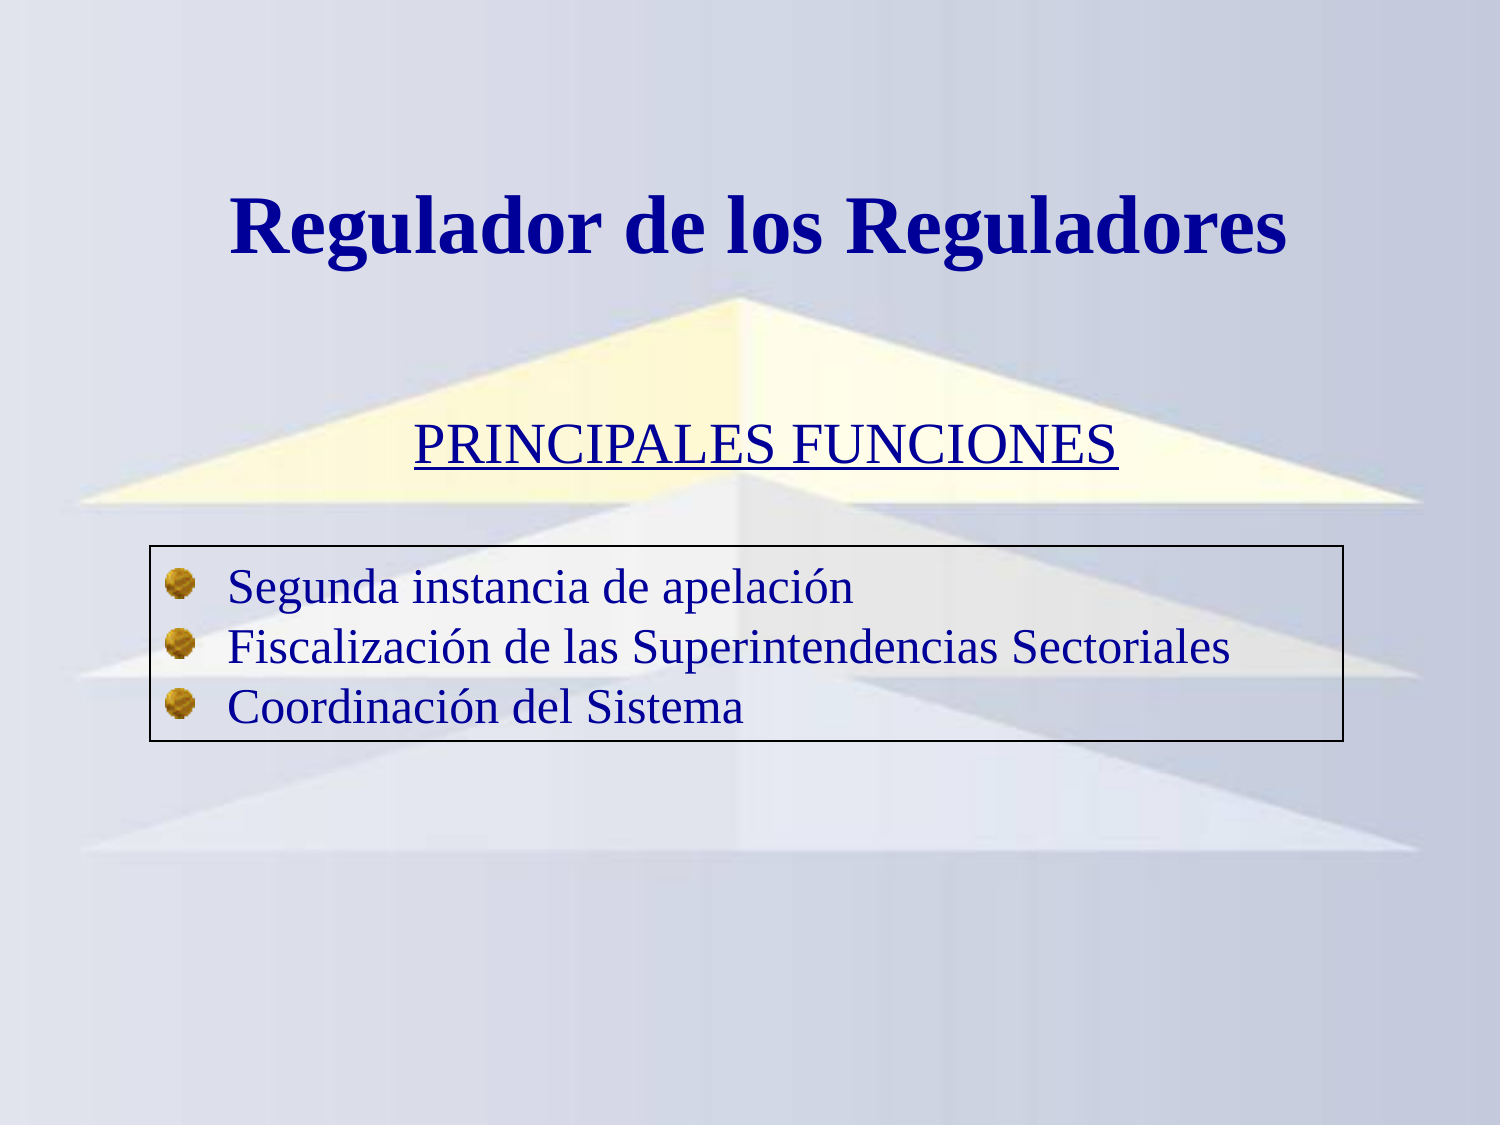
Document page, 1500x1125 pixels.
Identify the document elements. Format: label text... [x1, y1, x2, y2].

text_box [149, 396, 1343, 744]
text_box Regulador de los Reguladores [214, 162, 1304, 278]
picture [0, 0, 1500, 1125]
